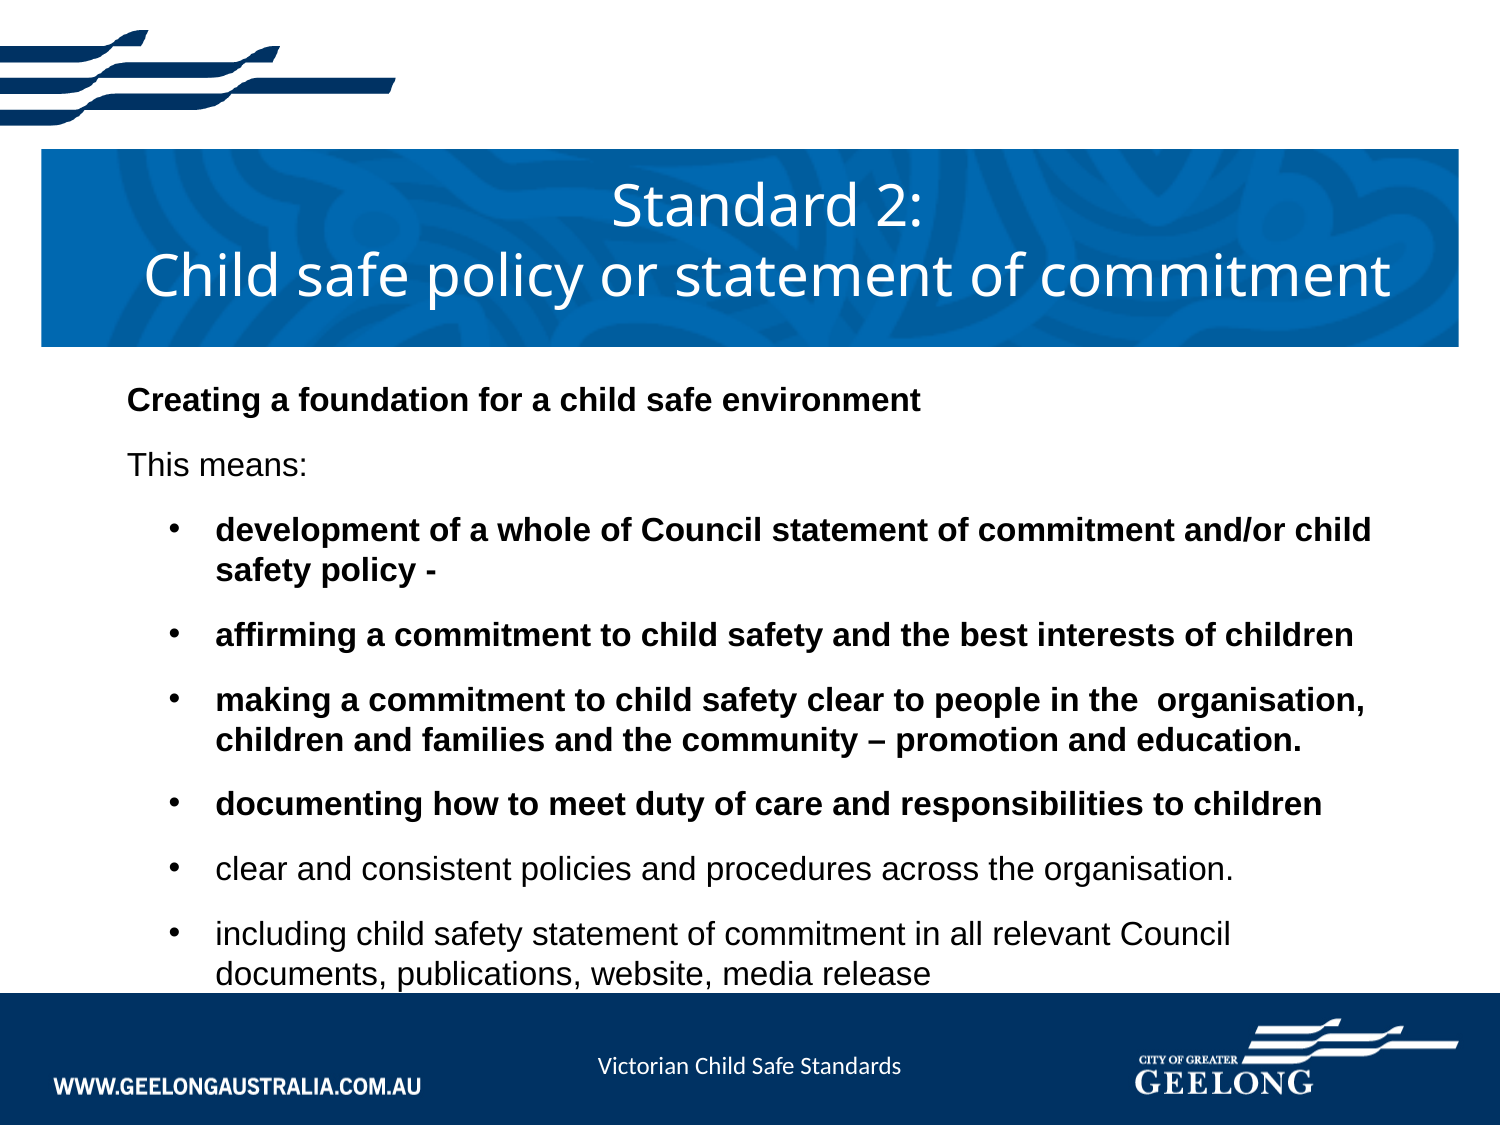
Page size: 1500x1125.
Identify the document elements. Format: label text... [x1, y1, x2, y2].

picture [0, 993, 1500, 1125]
picture [41, 148, 1459, 347]
footer Victorian Child Safe Standards [512, 1065, 988, 1103]
picture [0, 30, 396, 126]
text_box Standard 2: Child safe policy or statement of commitment Creating a foundation for a child safe environment This means: development of a whole of Council statement of commitment and/or child safety policy - affirming a commitment to child safety and the best interests of children making a commitment to child safety clear to people in the organisation, children and families and the community – promotion and education. documenting how to meet duty of care and responsibilities to children clear and consistent policies and procedures across the organisation. including child safety statement of commitment in all relevant Council documents, publications, website, media release [112, 355, 1424, 1065]
